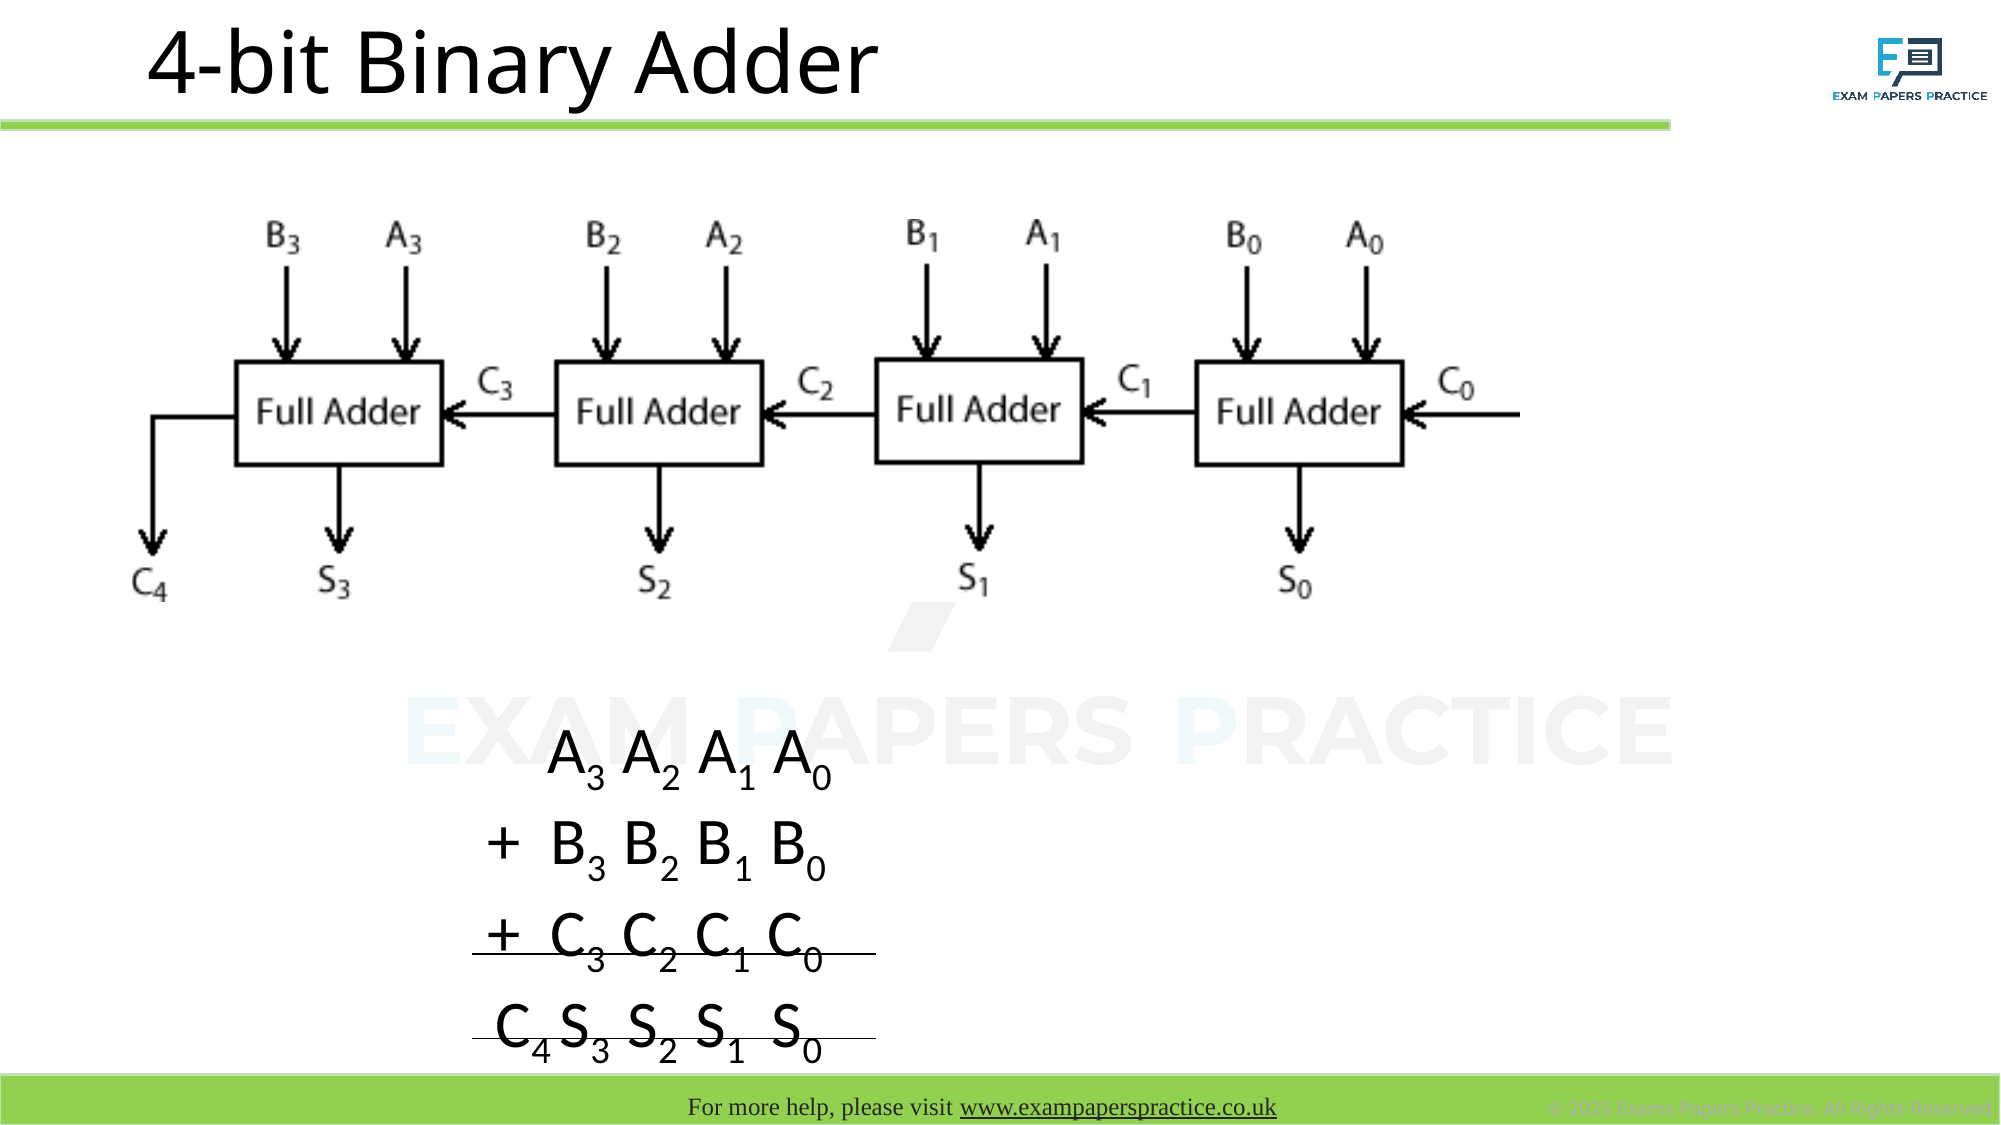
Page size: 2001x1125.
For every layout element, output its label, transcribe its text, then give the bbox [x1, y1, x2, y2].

title 4-bit Binary Adder [132, 11, 1858, 121]
picture [132, 219, 1520, 602]
text_box A3 A2 A1 A0 + B3 B2 B1 B0 + C3 C2 C1 C0 C4 S3 S2 S1 S0 [472, 699, 1098, 1125]
